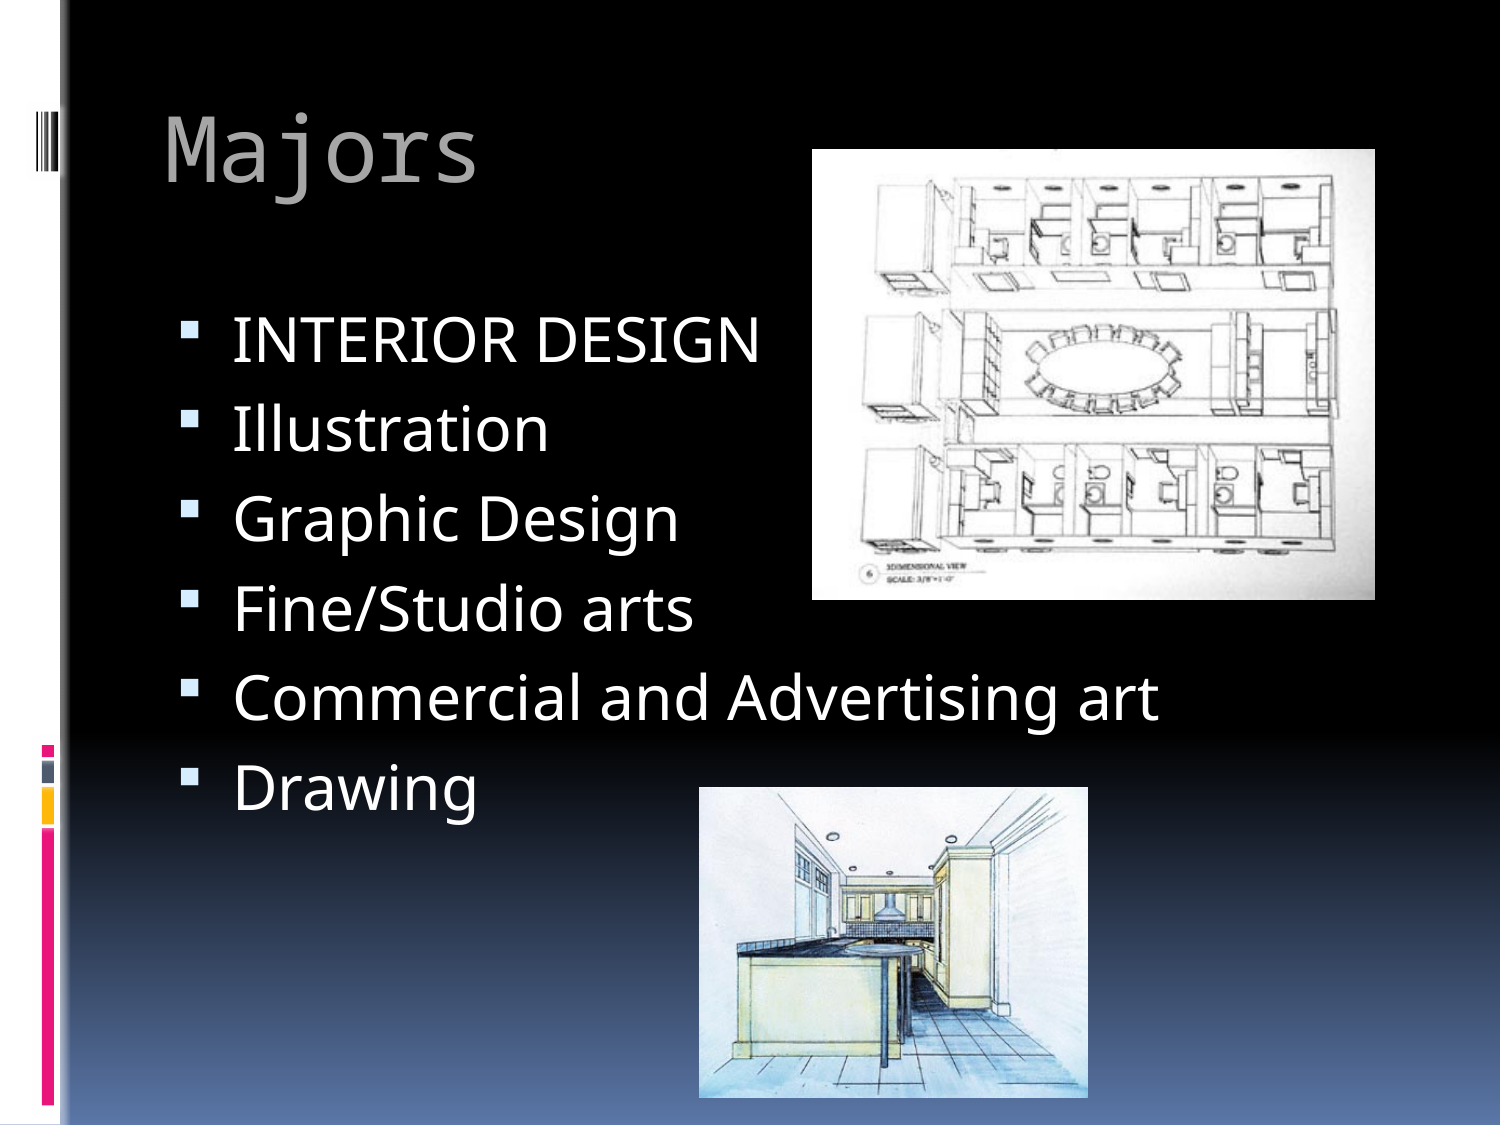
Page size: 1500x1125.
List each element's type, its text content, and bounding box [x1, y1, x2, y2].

list INTERIOR DESIGN Illustration Graphic Design Fine/Studio arts Commercial and Advertising art Drawing [150, 292, 1425, 1043]
title Majors [150, 83, 1425, 234]
picture [699, 787, 1088, 1098]
picture [812, 149, 1376, 601]
